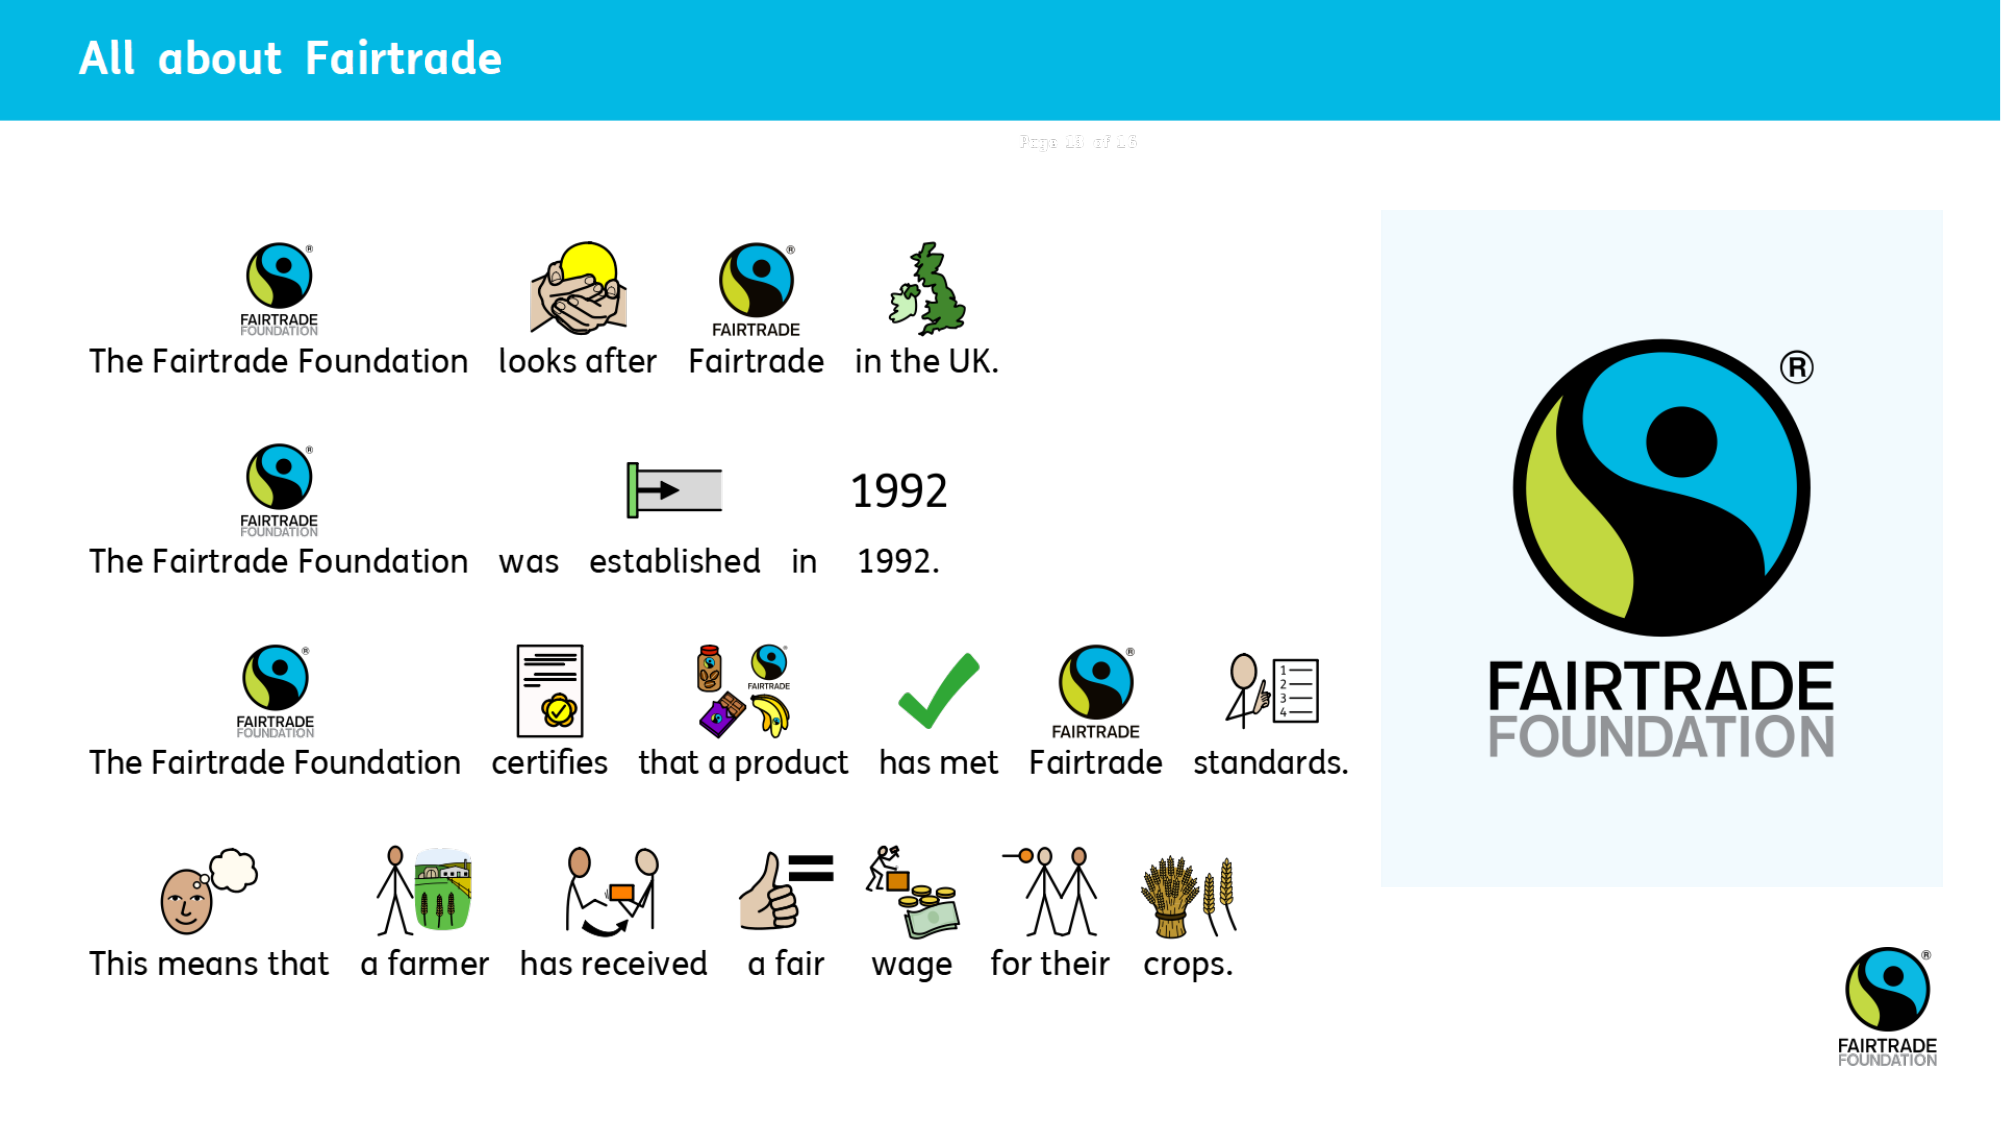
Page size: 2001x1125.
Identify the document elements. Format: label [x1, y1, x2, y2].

picture [188, 40, 235, 74]
picture [308, 41, 328, 74]
picture [360, 39, 367, 45]
picture [80, 41, 108, 74]
picture [59, 210, 1943, 1049]
picture [896, 121, 1149, 178]
picture [408, 51, 422, 74]
picture [239, 51, 261, 74]
picture [425, 51, 446, 74]
picture [331, 51, 353, 74]
picture [264, 43, 281, 74]
picture [360, 51, 366, 74]
picture [111, 40, 120, 74]
picture [1839, 947, 1938, 1066]
picture [125, 40, 134, 74]
picture [159, 51, 181, 74]
picture [371, 43, 404, 74]
picture [479, 51, 501, 74]
picture [452, 40, 475, 74]
